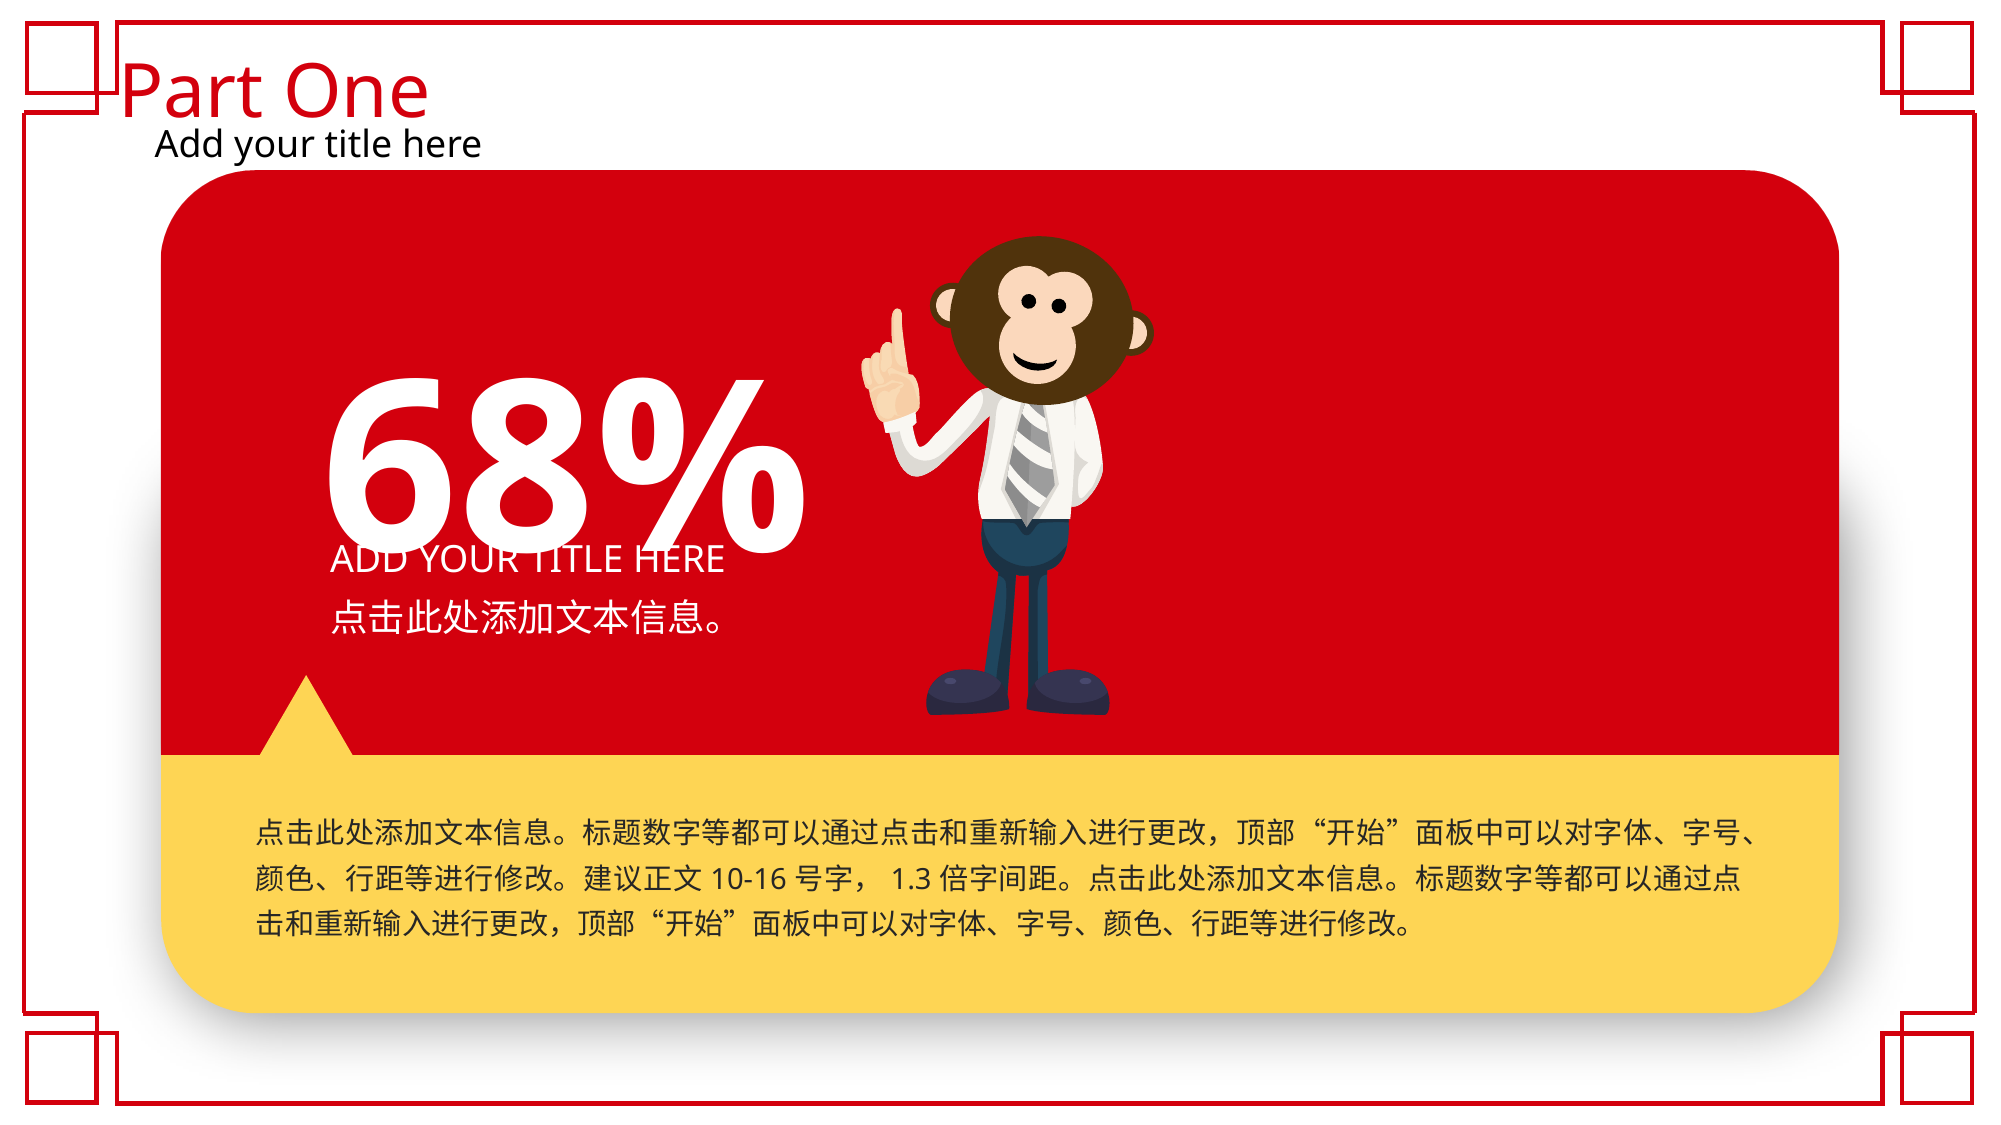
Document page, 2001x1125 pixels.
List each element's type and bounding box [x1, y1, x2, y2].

text_box [861, 236, 1155, 715]
text_box [22, 20, 1975, 1107]
